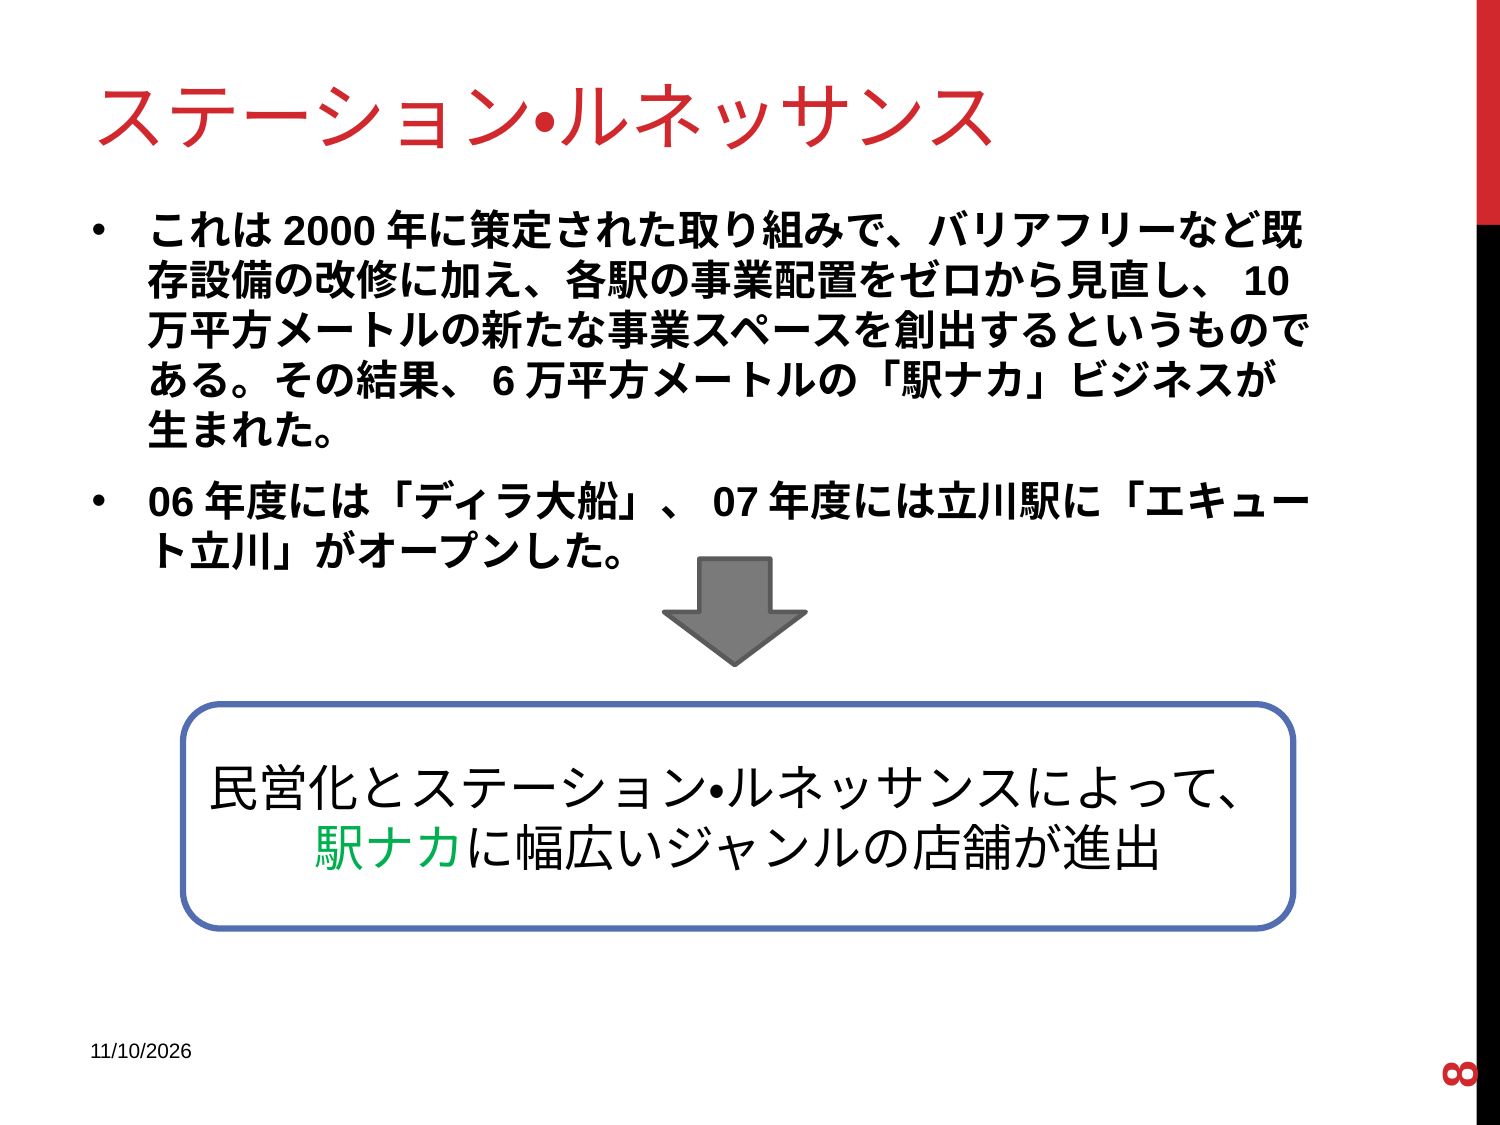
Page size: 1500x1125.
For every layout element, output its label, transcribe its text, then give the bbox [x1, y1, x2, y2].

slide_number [75, 1012, 638, 1063]
list これは2000年に策定された取り組みで、バリアフリーなど既存設備の改修に加え、各駅の事業配置をゼロから見直し、10万平方メートルの新たな事業スペースを創出するというものである。その結果、6万平方メートルの「駅ナカ」ビジネスが生まれた。 06年度には「ディラ大船」、07年度には立川駅に「エキュート立川」がオープンした。 [76, 196, 1327, 914]
slide_number 8 [1427, 887, 1488, 1104]
text_box 民営化とステーション・ルネッサンスによって、 駅ナカに幅広いジャンルの店舗が進出 [180, 701, 1296, 931]
text_box [661, 556, 808, 667]
title ステーション・ルネッサンス [76, 54, 1027, 168]
